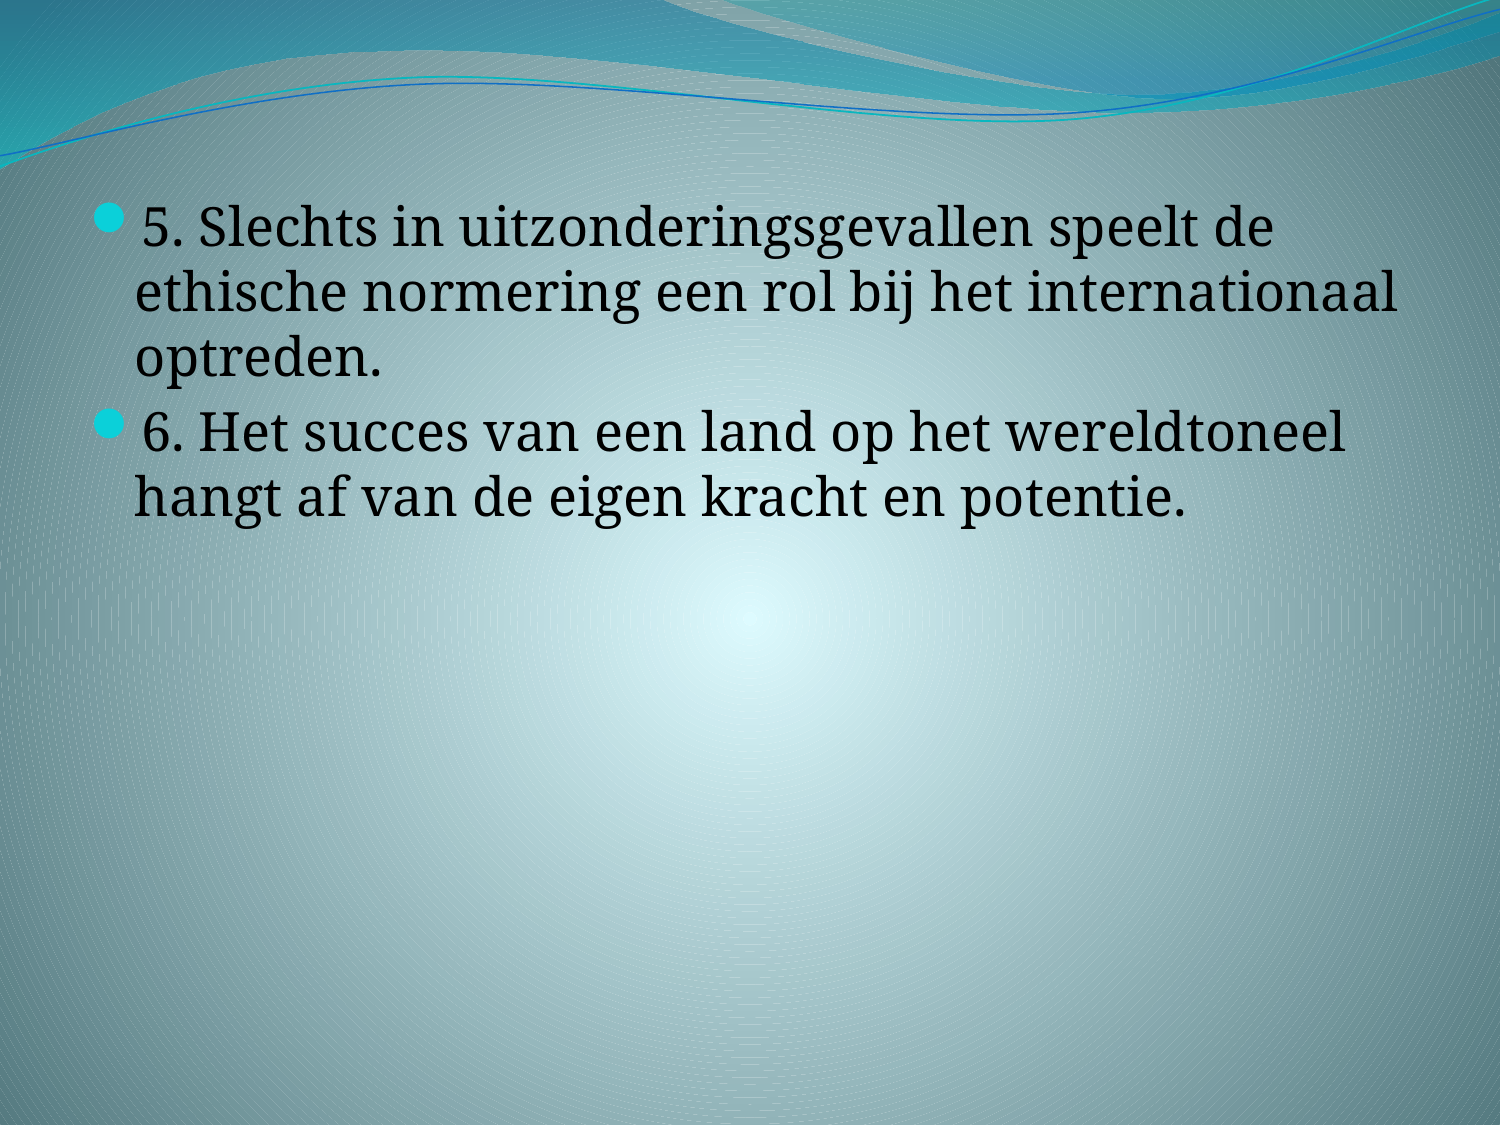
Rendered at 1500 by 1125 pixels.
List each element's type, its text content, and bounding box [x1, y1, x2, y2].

list 5. Slechts in uitzonderingsgevallen speelt de ethische normering een rol bij het internationaal optreden. 6. Het succes van een land op het wereldtoneel hangt af van de eigen kracht en potentie. [75, 184, 1425, 1038]
